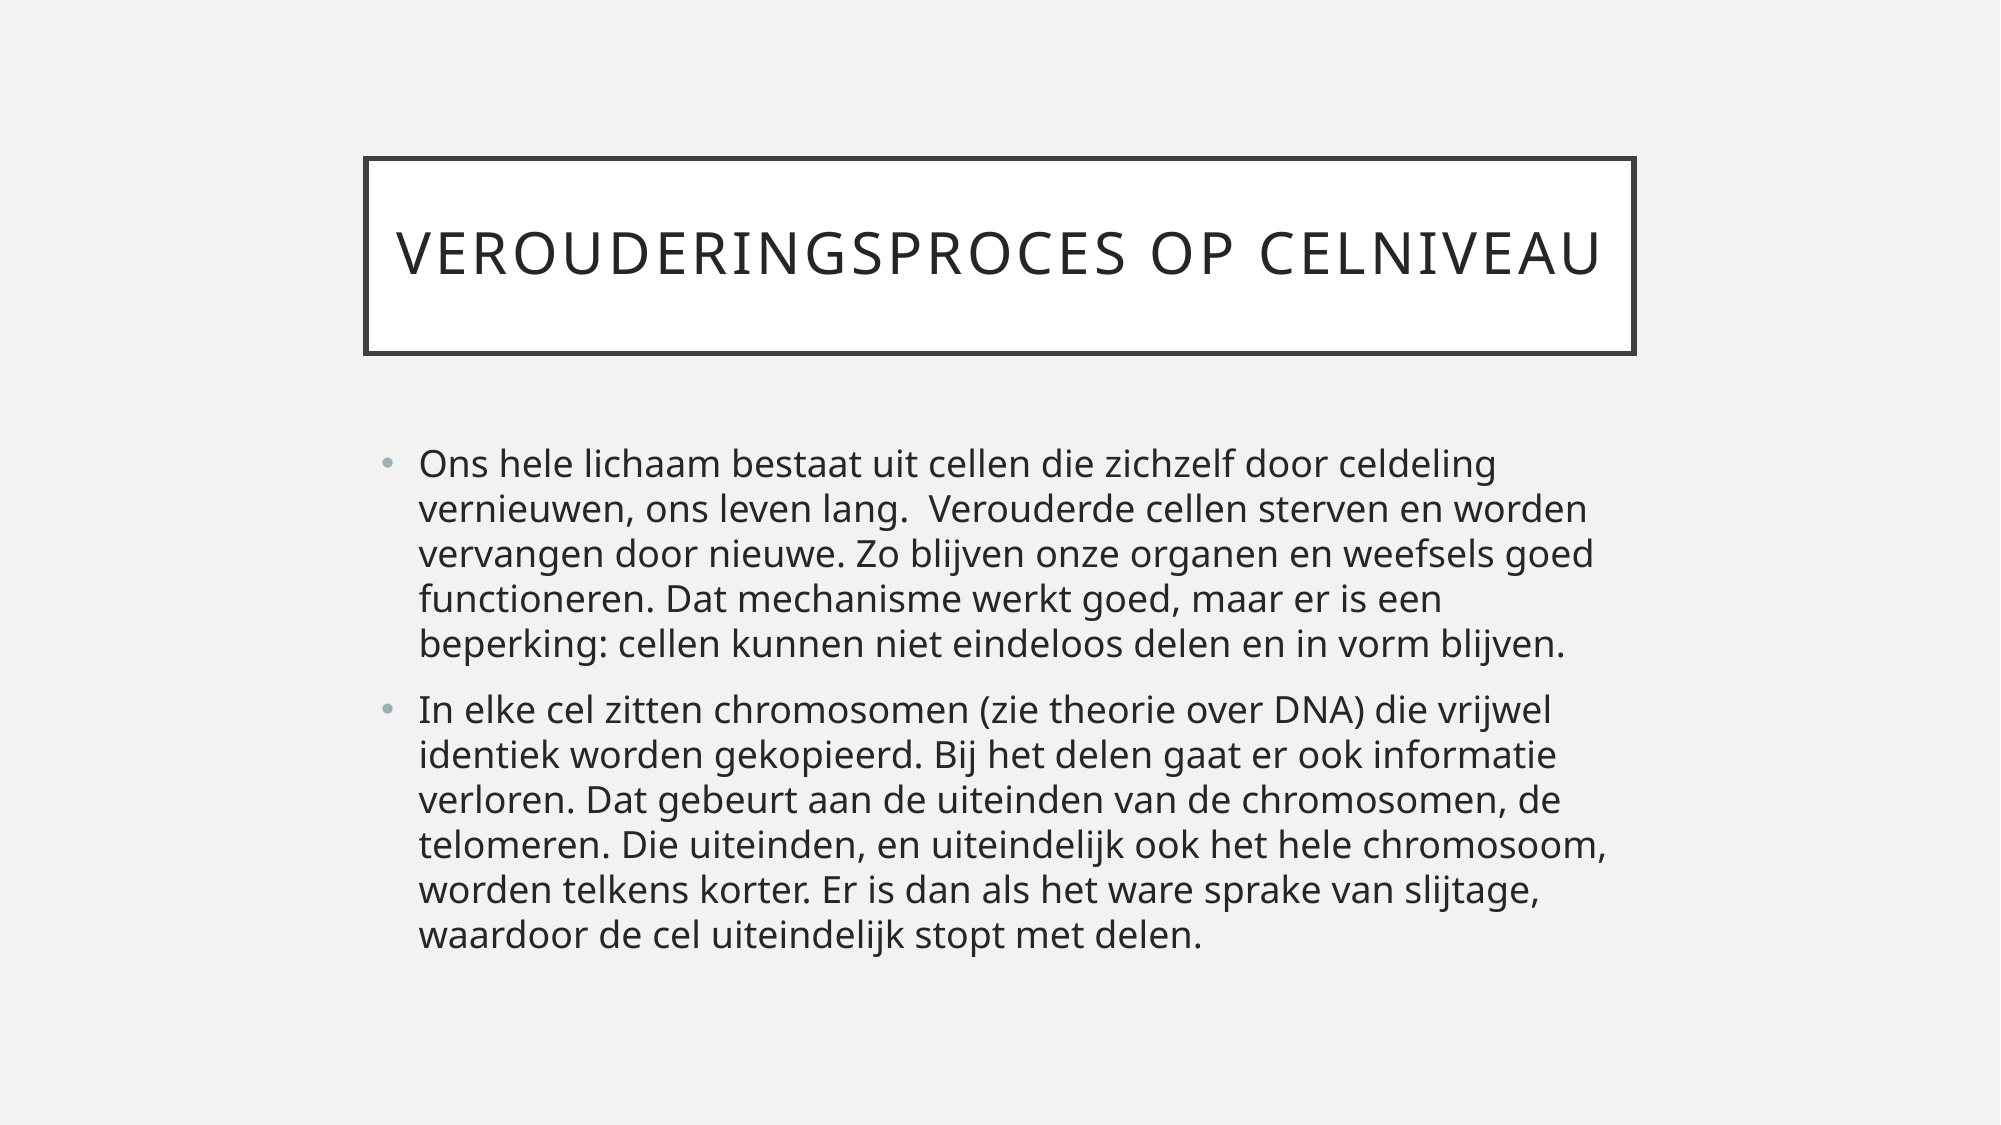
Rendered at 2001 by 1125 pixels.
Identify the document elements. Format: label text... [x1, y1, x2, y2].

list Ons hele lichaam bestaat uit cellen die zichzelf door celdeling vernieuwen, ons leven lang. Verouderde cellen sterven en worden vervangen door nieuwe. Zo blijven onze organen en weefsels goed functioneren. Dat mechanisme werkt goed, maar er is een beperking: cellen kunnen niet eindeloos delen en in vorm blijven. In elke cel zitten chromosomen (zie theorie over DNA) die vrijwel identiek worden gekopieerd. Bij het delen gaat er ook informatie verloren. Dat gebeurt aan de uiteinden van de chromosomen, de telomeren. Die uiteinden, en uiteindelijk ook het hele chromosoom, worden telkens korter. Er is dan als het ware sprake van slijtage, waardoor de cel uiteindelijk stopt met delen. [366, 432, 1634, 942]
title Verouderingsproces op celniveau [363, 156, 1637, 356]
